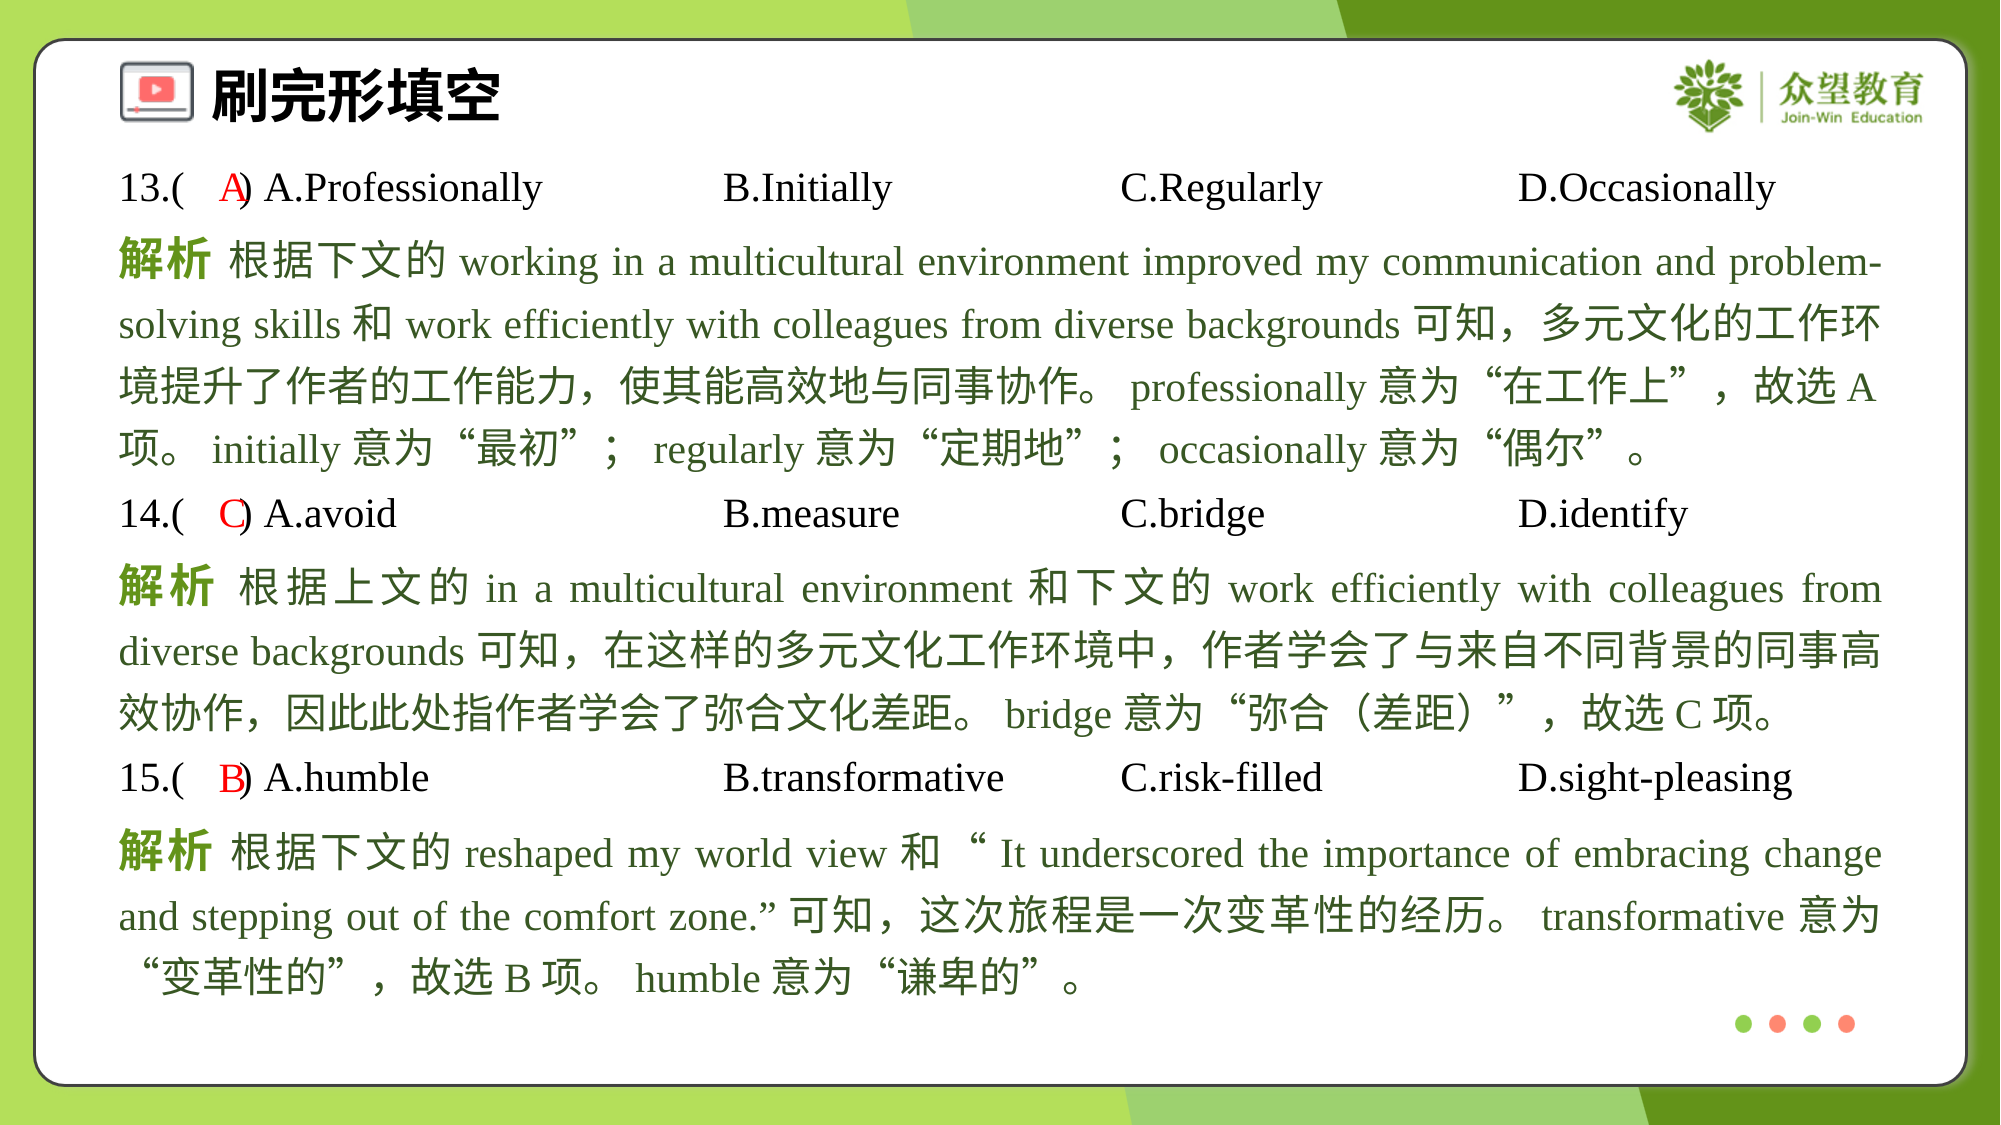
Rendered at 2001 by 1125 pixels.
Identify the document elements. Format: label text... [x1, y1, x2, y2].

text_box 15.( ) A.humble B.transformative C.risk-filled D.sight-pleasing [118, 737, 213, 795]
text_box 解析 根据上文的in a multicultural environment和下文的work efficiently with colleagues from diverse backgrounds可知，在这样的多元文化工作环境中，作者学会了与来自不同背景的同事高效协作，因此此处指作者学会了弥合文化差距。bridge意为“弥合（差距）”，故选C项。 [118, 542, 1883, 732]
text_box 13.( ) A.Professionally B.Initially C.Regularly D.Occasionally [254, 146, 1883, 204]
text_box 15.( ) A.humble B.transformative C.risk-filled D.sight-pleasing [252, 737, 1883, 795]
picture [0, 0, 2000, 1125]
text_box 解析 根据下文的reshaped my world view和“It underscored the importance of embracing change and stepping out of the comfort zone.”可知，这次旅程是一次变革性的经历。transformative意为“变革性的”，故选B项。humble意为“谦卑的”。 [118, 807, 1883, 997]
text_box B [213, 737, 252, 796]
text_box 14.( ) A.avoid B.measure C.bridge D.identify [252, 473, 1883, 531]
text_box 14.( ) A.avoid B.measure C.bridge D.identify [118, 473, 213, 531]
text_box C [213, 473, 252, 531]
text_box 解析 根据下文的working in a multicultural environment improved my communication and problem-solving skills和work efficiently with colleagues from diverse backgrounds可知，多元文化的工作环境提升了作者的工作能力，使其能高效地与同事协作。professionally意为“在工作上”，故选A项。initially意为“最初”；regularly意为“定期地”；occasionally意为“偶尔”。 [118, 215, 1883, 468]
text_box 13.( ) A.Professionally B.Initially C.Regularly D.Occasionally [118, 146, 213, 204]
text_box A [213, 146, 254, 205]
